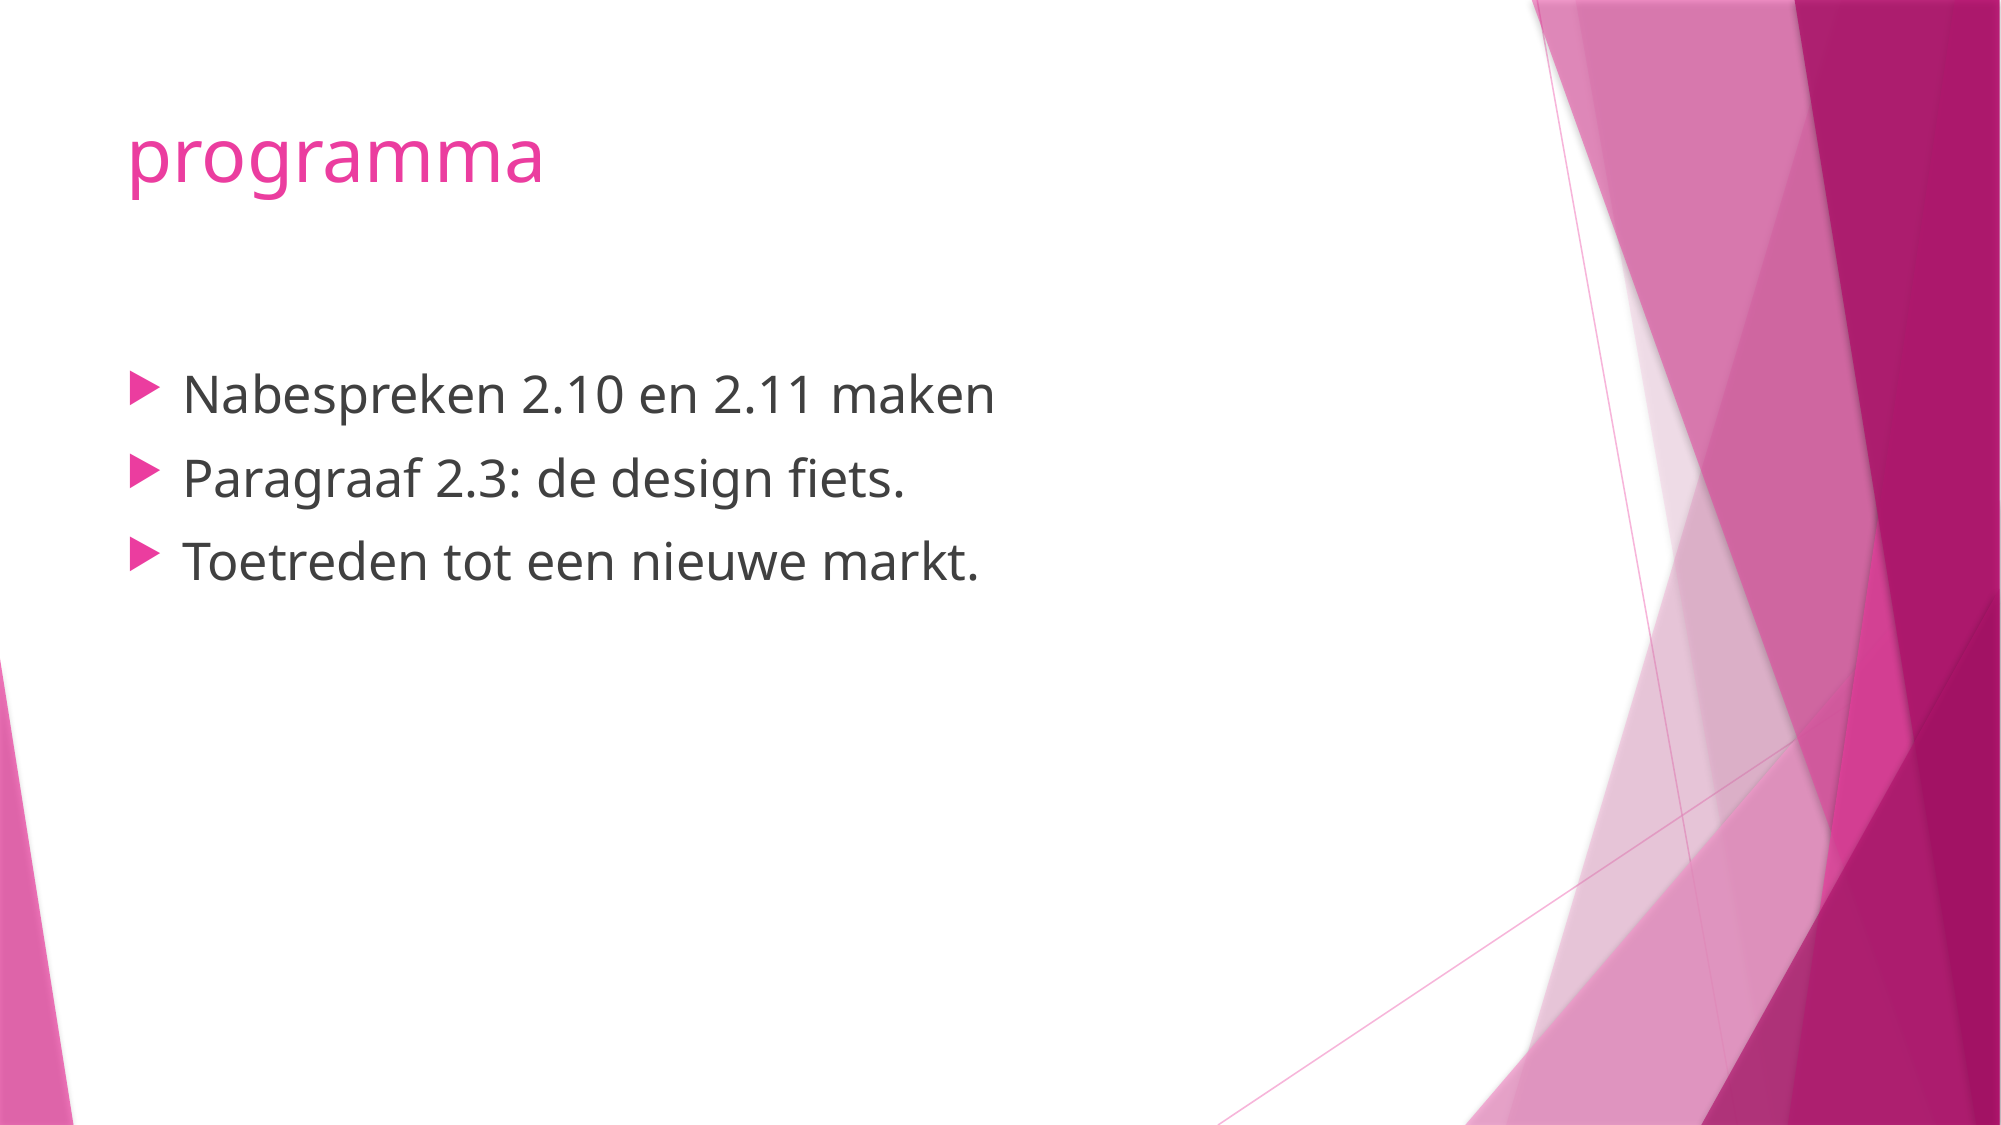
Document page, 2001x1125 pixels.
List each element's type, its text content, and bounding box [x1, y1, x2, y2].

title programma [111, 99, 1522, 317]
list Nabespreken 2.10 en 2.11 maken Paragraaf 2.3: de design fiets. Toetreden tot een nieuwe markt. [111, 354, 1522, 992]
